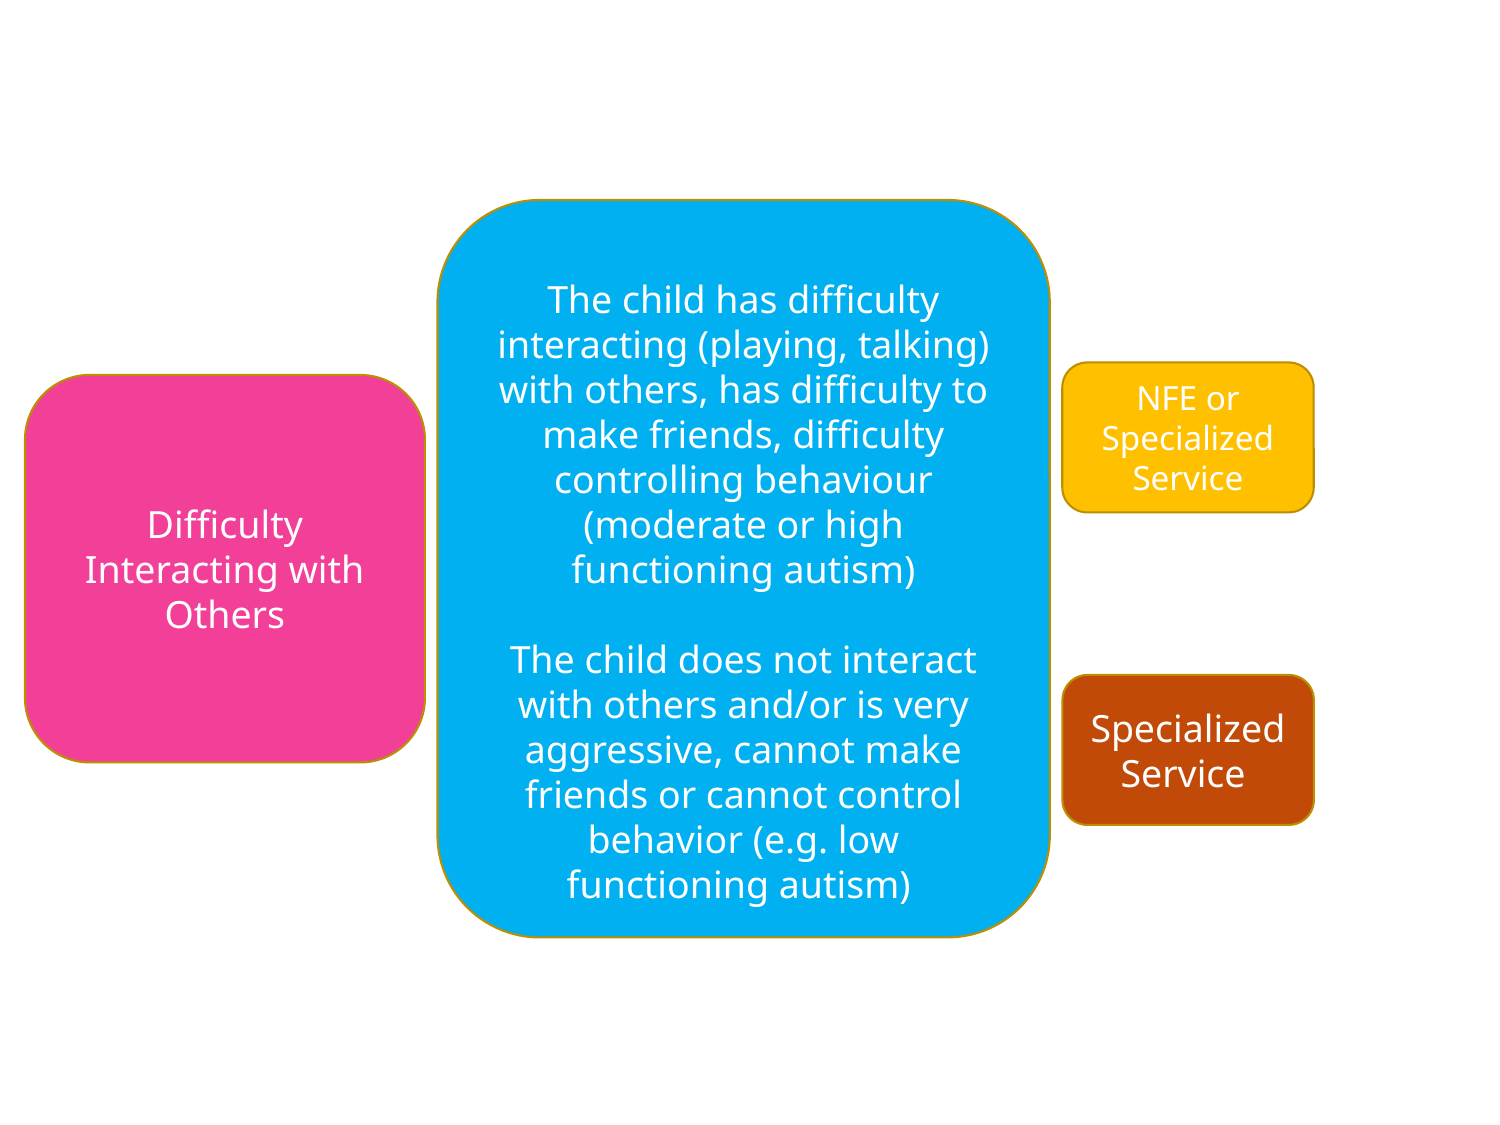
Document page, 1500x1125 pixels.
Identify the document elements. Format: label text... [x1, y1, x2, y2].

text_box Difficulty Interacting with Others [23, 373, 426, 764]
text_box Specialized Service [1061, 673, 1315, 826]
text_box NFE or Specialized Service [1061, 361, 1315, 514]
text_box The child has difficulty interacting (playing, talking) with others, has difficulty to make friends, difficulty controlling behaviour (moderate or high functioning autism) The child does not interact with others and/or is very aggressive, cannot make friends or cannot control behavior (e.g. low functioning autism) [436, 198, 1051, 939]
